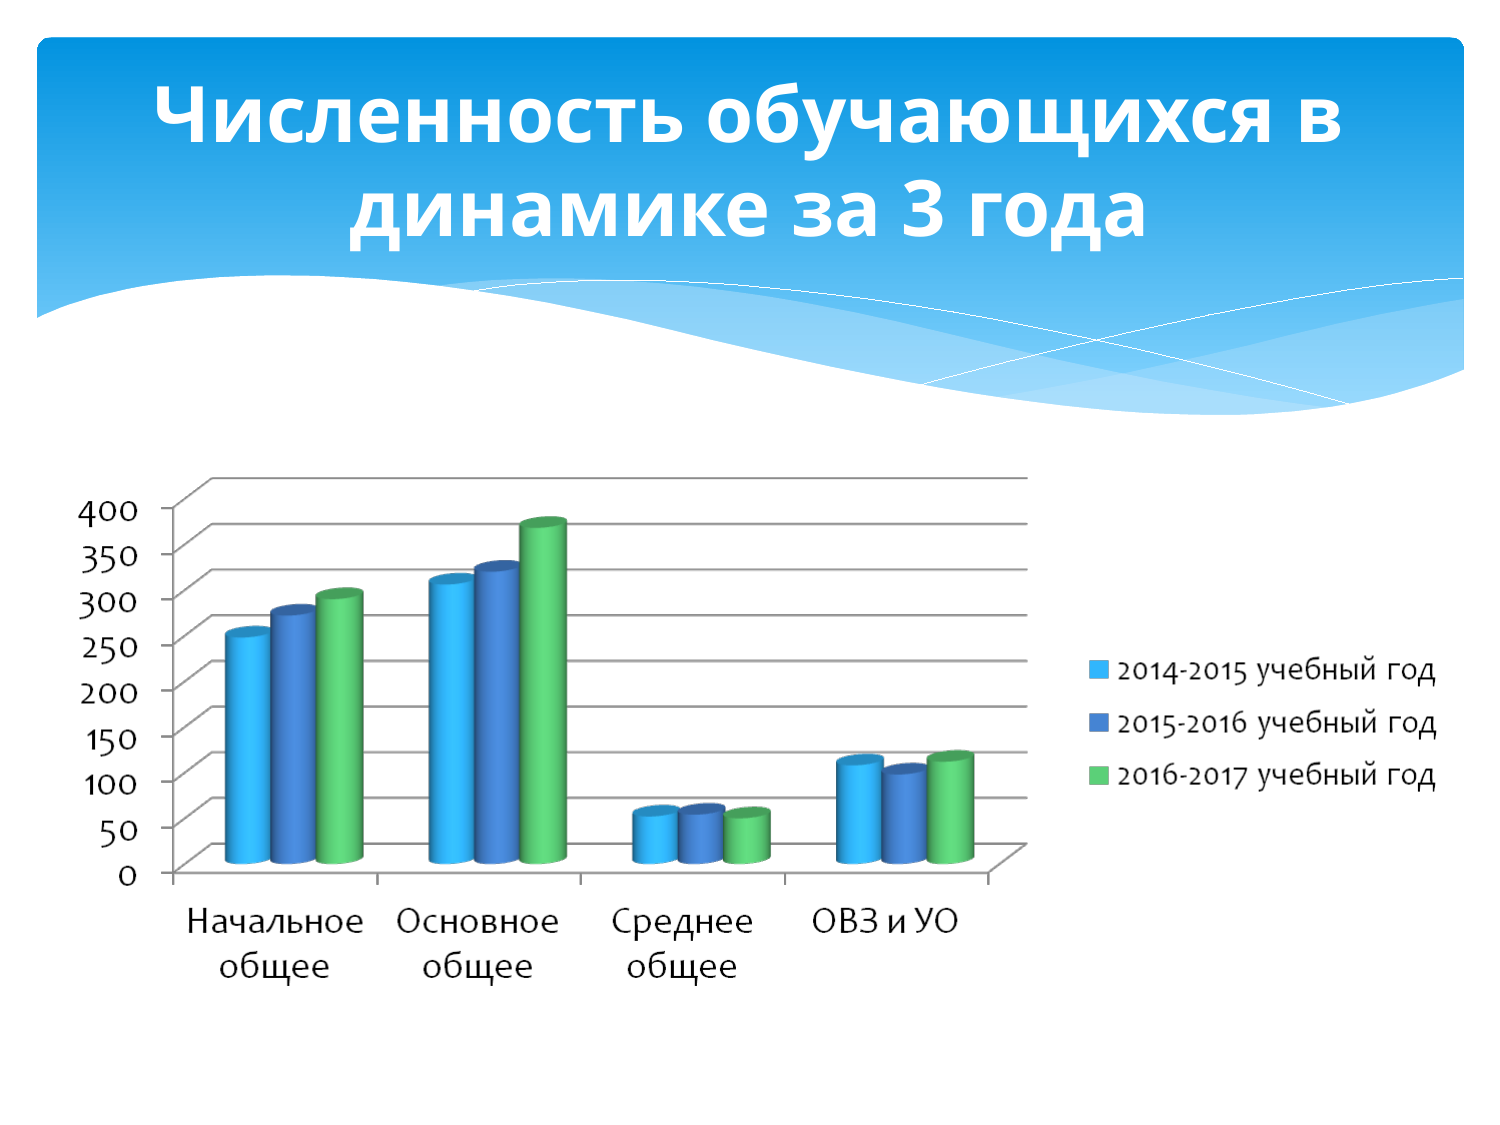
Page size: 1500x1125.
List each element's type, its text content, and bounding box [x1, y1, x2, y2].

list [32, 430, 1468, 1014]
title Численность обучающихся в динамике за 3 года [74, 55, 1426, 262]
